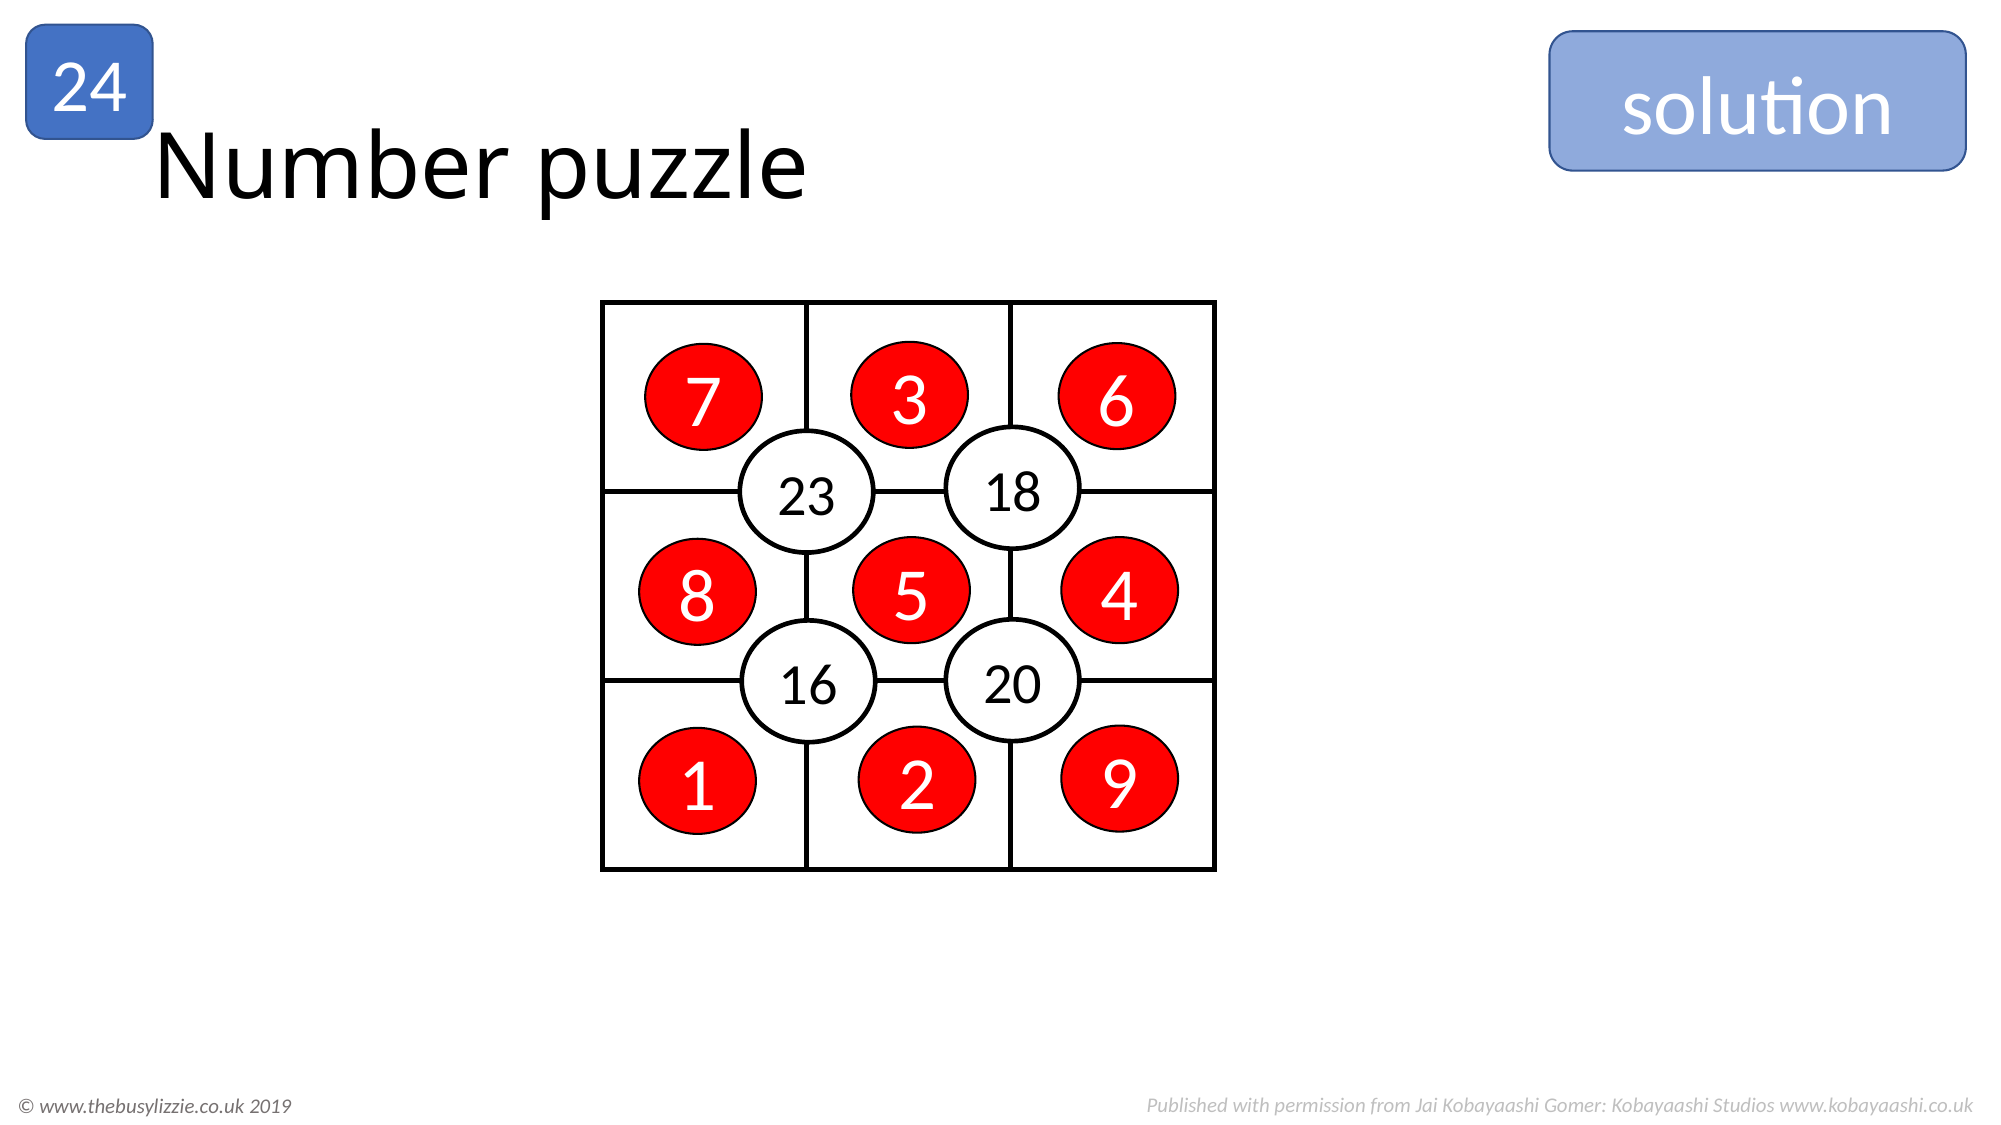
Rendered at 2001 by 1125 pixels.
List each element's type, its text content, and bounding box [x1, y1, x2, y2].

text_box Published with permission from Jai Kobayaashi Gomer: Kobayaashi Studios www.kobayaashi.co.uk [1131, 1084, 2000, 1125]
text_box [602, 302, 1215, 870]
title Number puzzle [137, 59, 1863, 278]
text_box solution [1548, 30, 1967, 172]
text_box © www.thebusylizzie.co.uk 2019 [2, 1085, 311, 1125]
text_box 24 [25, 23, 154, 140]
